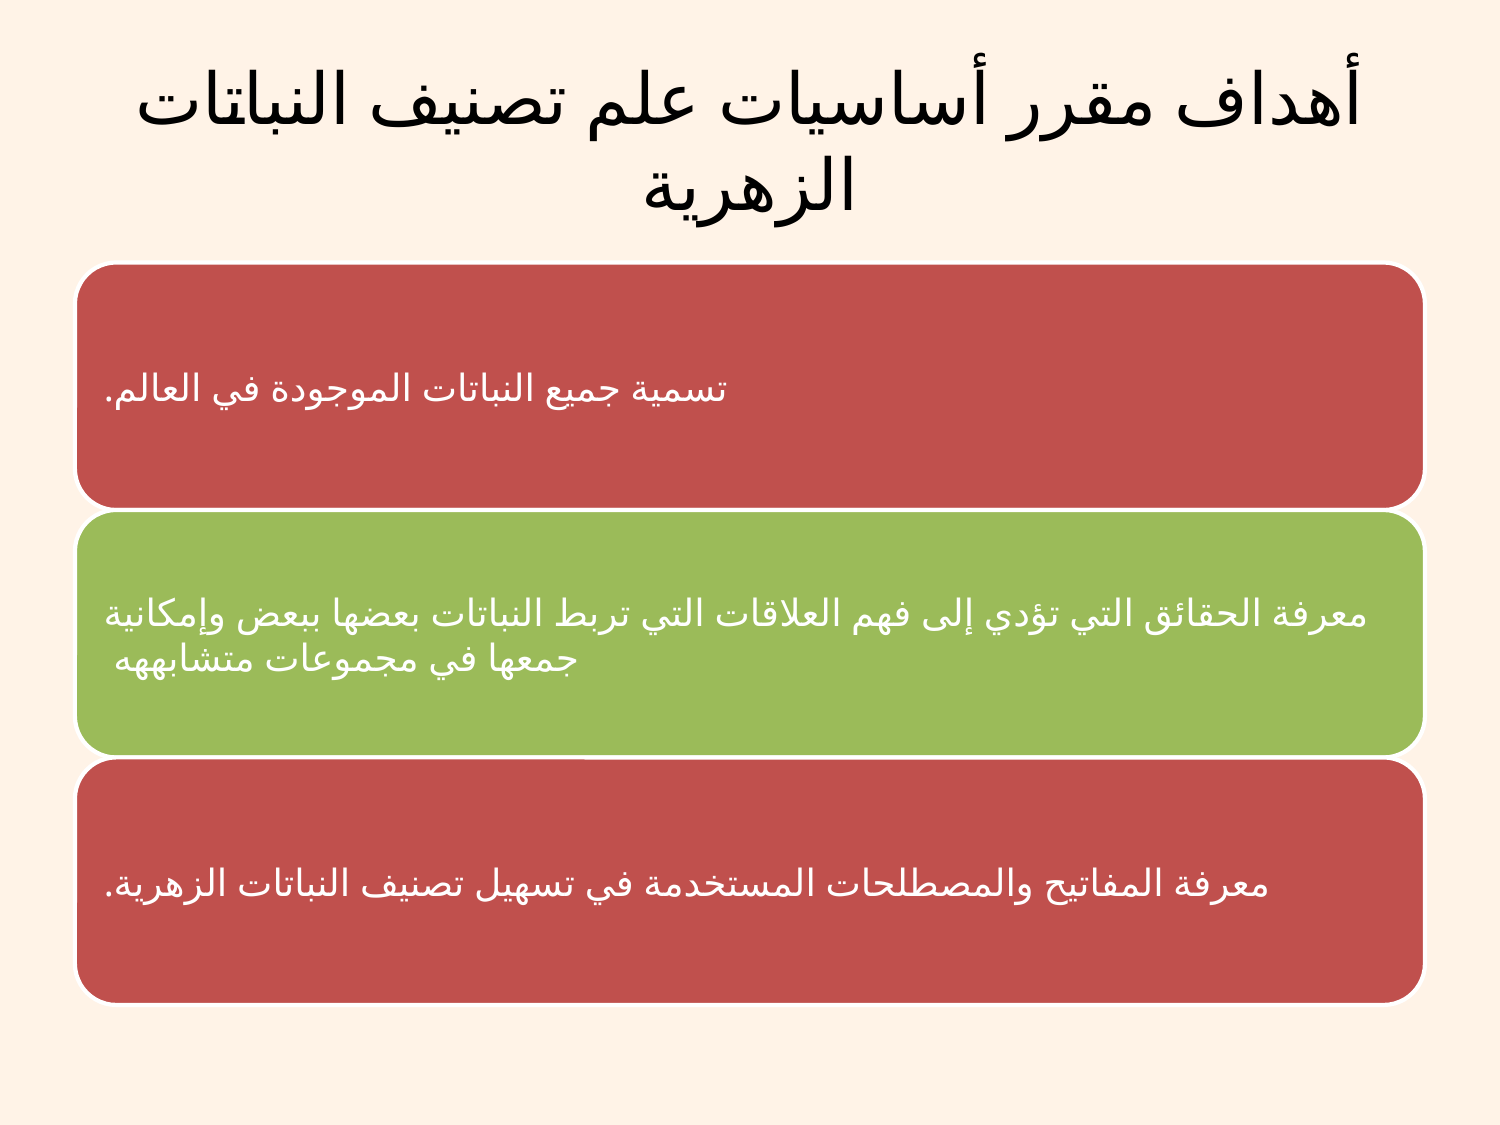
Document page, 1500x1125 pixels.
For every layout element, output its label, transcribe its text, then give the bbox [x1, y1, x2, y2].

title أهداف مقرر أساسيات علم تصنيف النباتات الزهرية [75, 45, 1425, 233]
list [74, 262, 1426, 1006]
